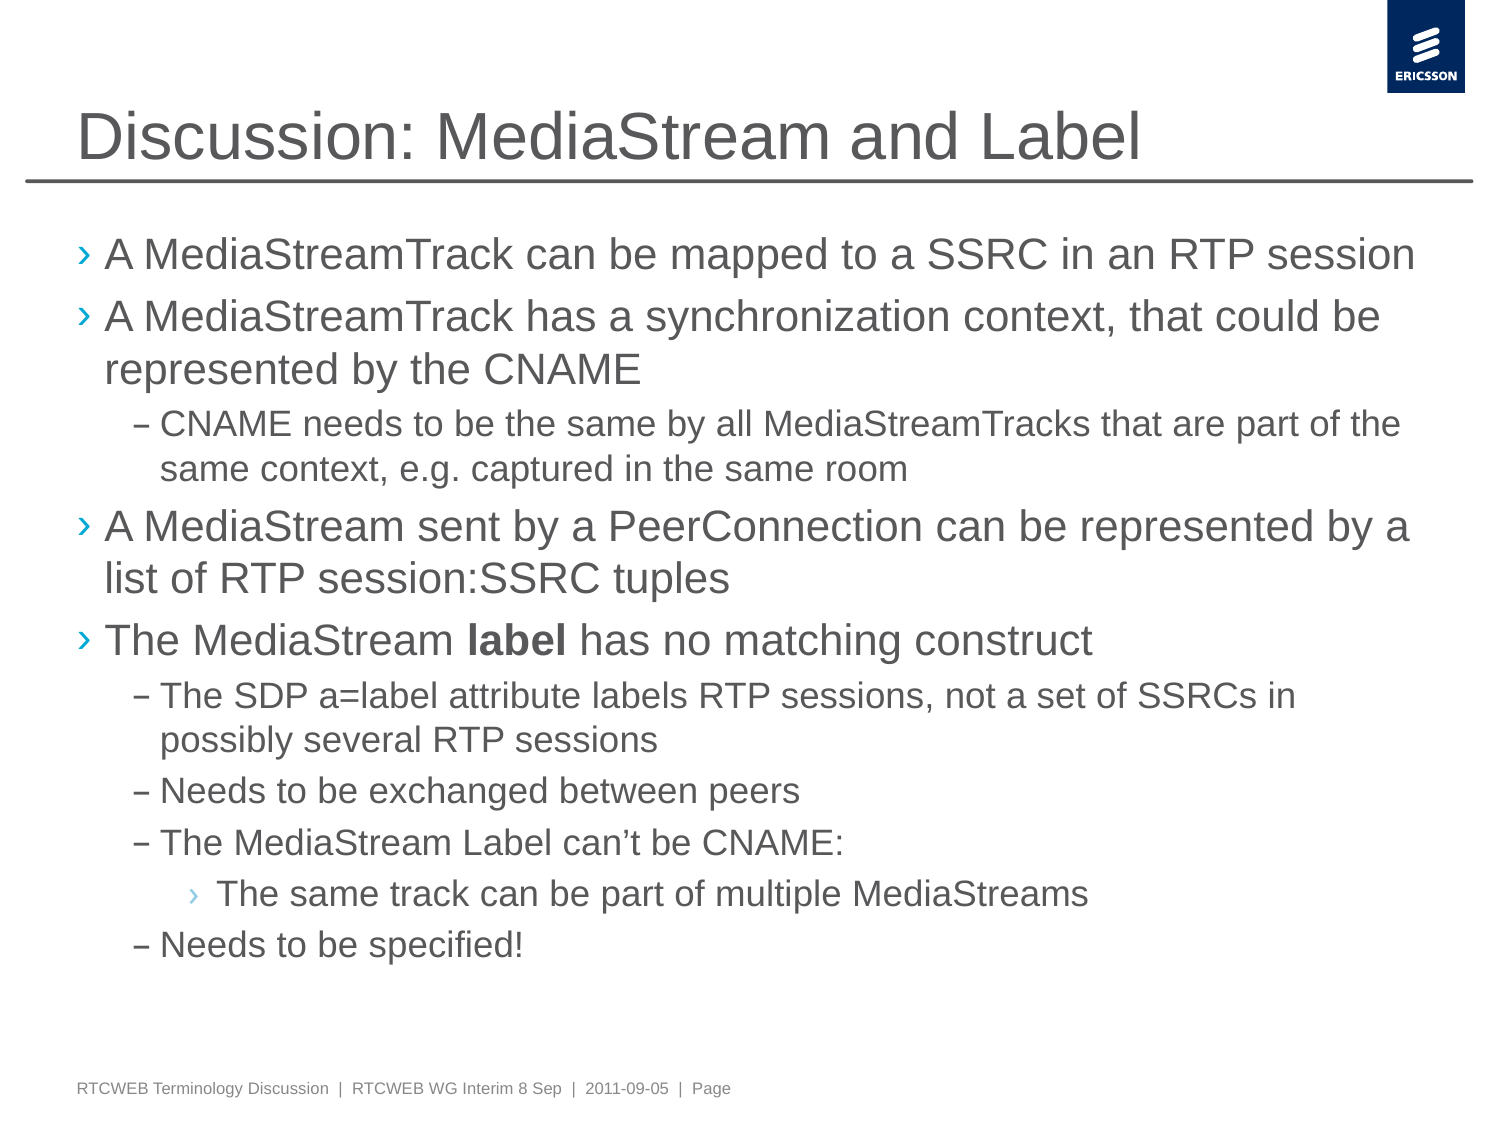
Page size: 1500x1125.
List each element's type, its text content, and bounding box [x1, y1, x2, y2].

list A MediaStreamTrack can be mapped to a SSRC in an RTP session A MediaStreamTrack has a synchronization context, that could be represented by the CNAME CNAME needs to be the same by all MediaStreamTracks that are part of the same context, e.g. captured in the same room A MediaStream sent by a PeerConnection can be represented by a list of RTP session:SSRC tuples The MediaStream label has no matching construct The SDP a=label attribute labels RTP sessions, not a set of SSRCs in possibly several RTP sessions Needs to be exchanged between peers The MediaStream Label can’t be CNAME: The same track can be part of multiple MediaStreams Needs to be specified! [65, 225, 1436, 1021]
title Discussion: MediaStream and Label [64, 91, 1349, 173]
